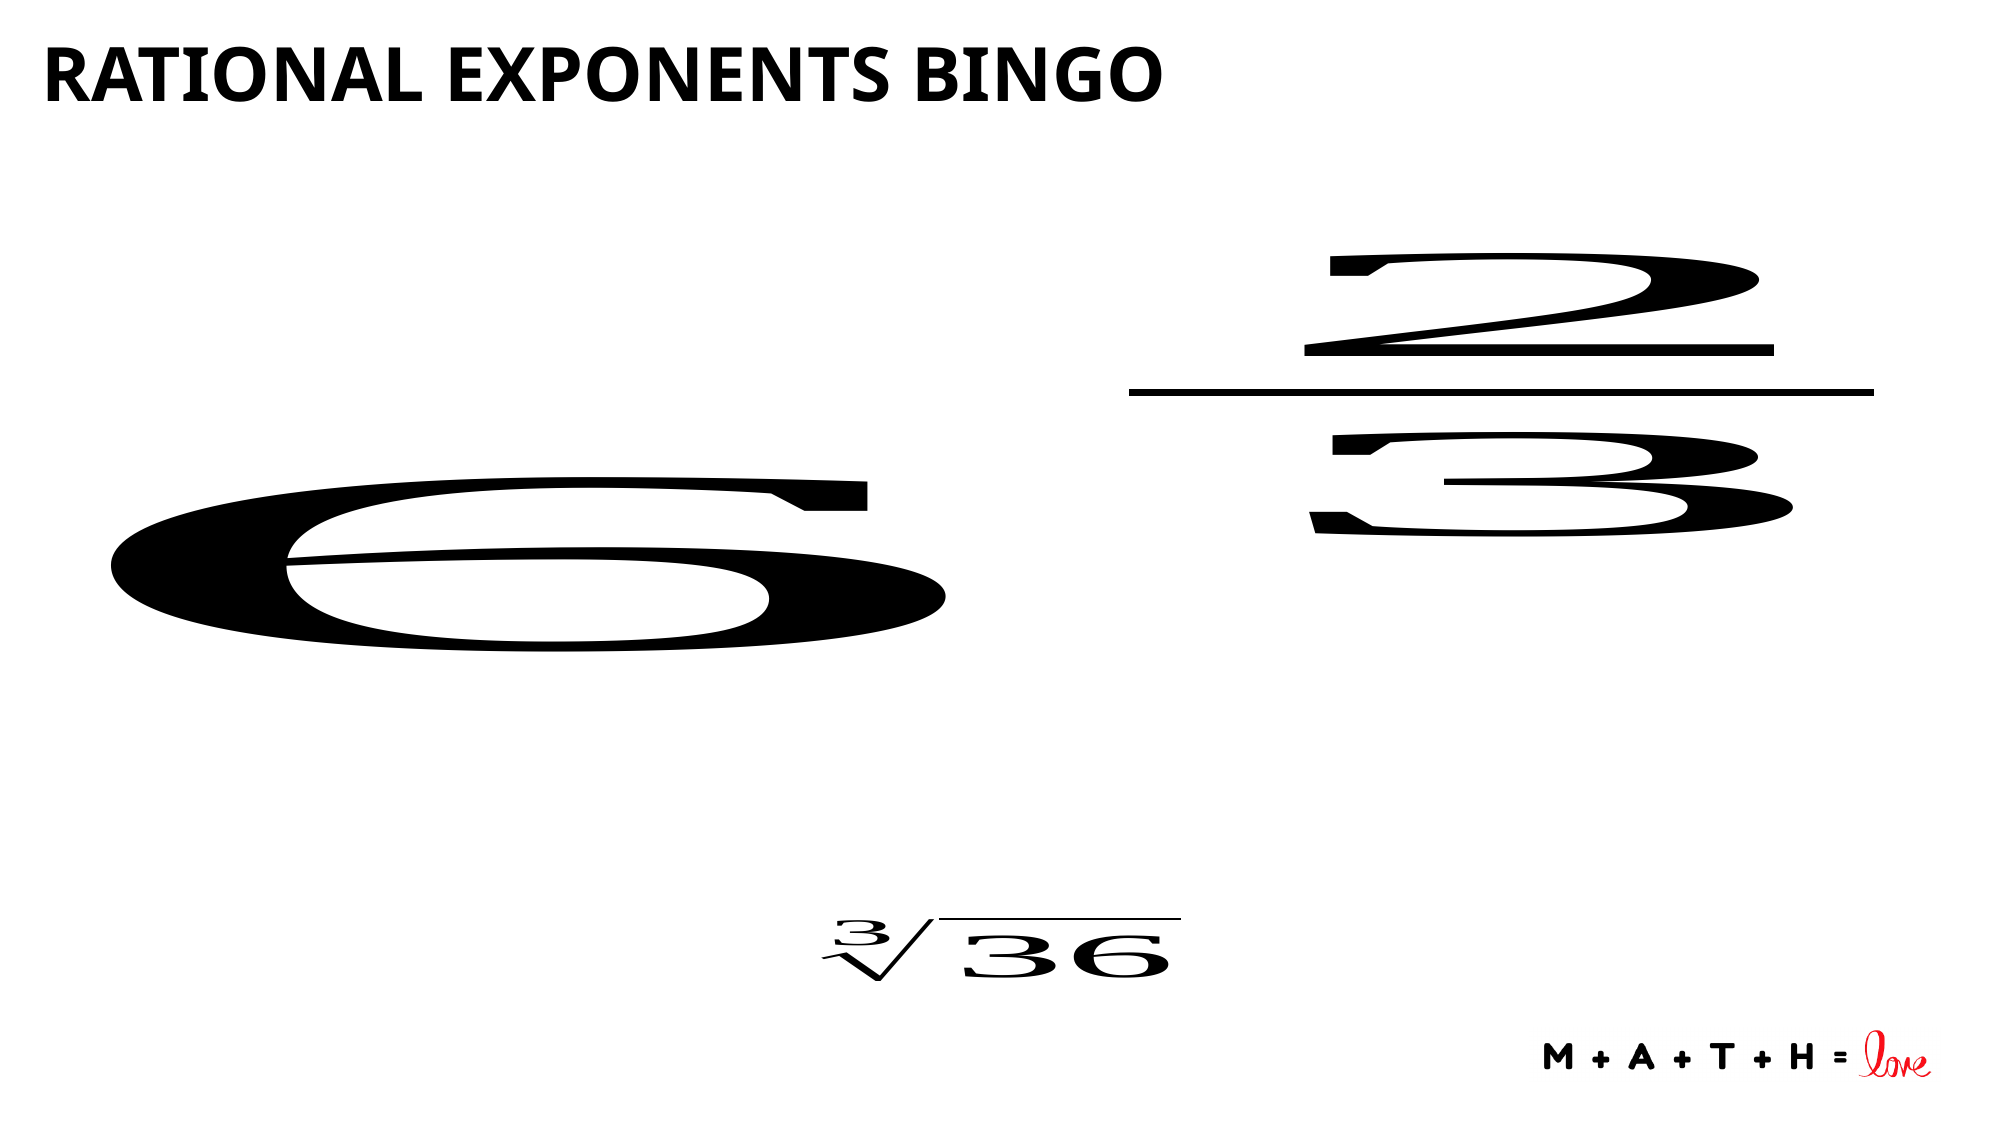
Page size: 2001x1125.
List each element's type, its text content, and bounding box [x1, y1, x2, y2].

picture [1528, 1026, 1941, 1082]
text_box RATIONAL EXPONENTS BINGO [27, 18, 1323, 124]
